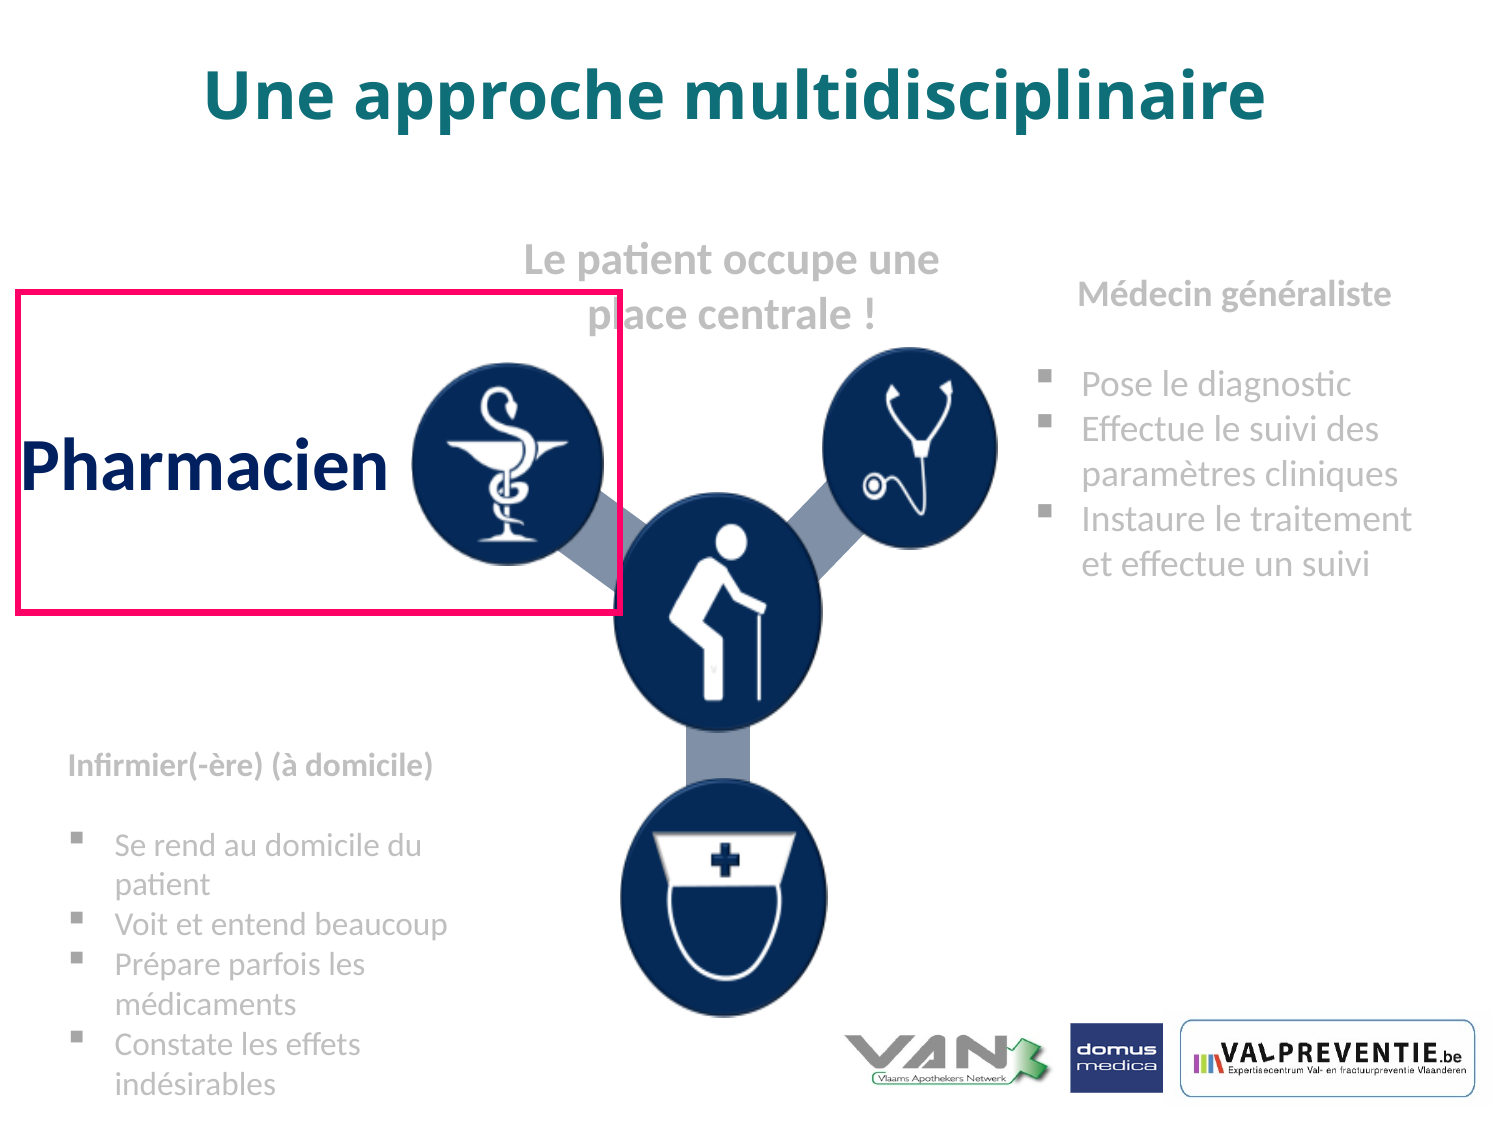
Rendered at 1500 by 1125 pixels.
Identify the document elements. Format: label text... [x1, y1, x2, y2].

picture [833, 1010, 1492, 1106]
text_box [410, 347, 998, 1018]
text_box Une approche multidisciplinaire [0, 30, 1471, 155]
text_box Le patient occupe une place centrale ! [475, 221, 989, 347]
text_box [17, 291, 621, 614]
text_box Pharmacien [5, 408, 17, 513]
text_box Médecin généraliste Pose le diagnostic Effectue le suivi des paramètres cliniques Instaure le traitement et effectue un suivi [1019, 262, 1450, 592]
text_box Infirmier(-ère) (à domicile) Se rend au domicile du patient Voit et entend beaucoup Prépare parfois les médicaments Constate les effets indésirables [53, 735, 529, 1125]
